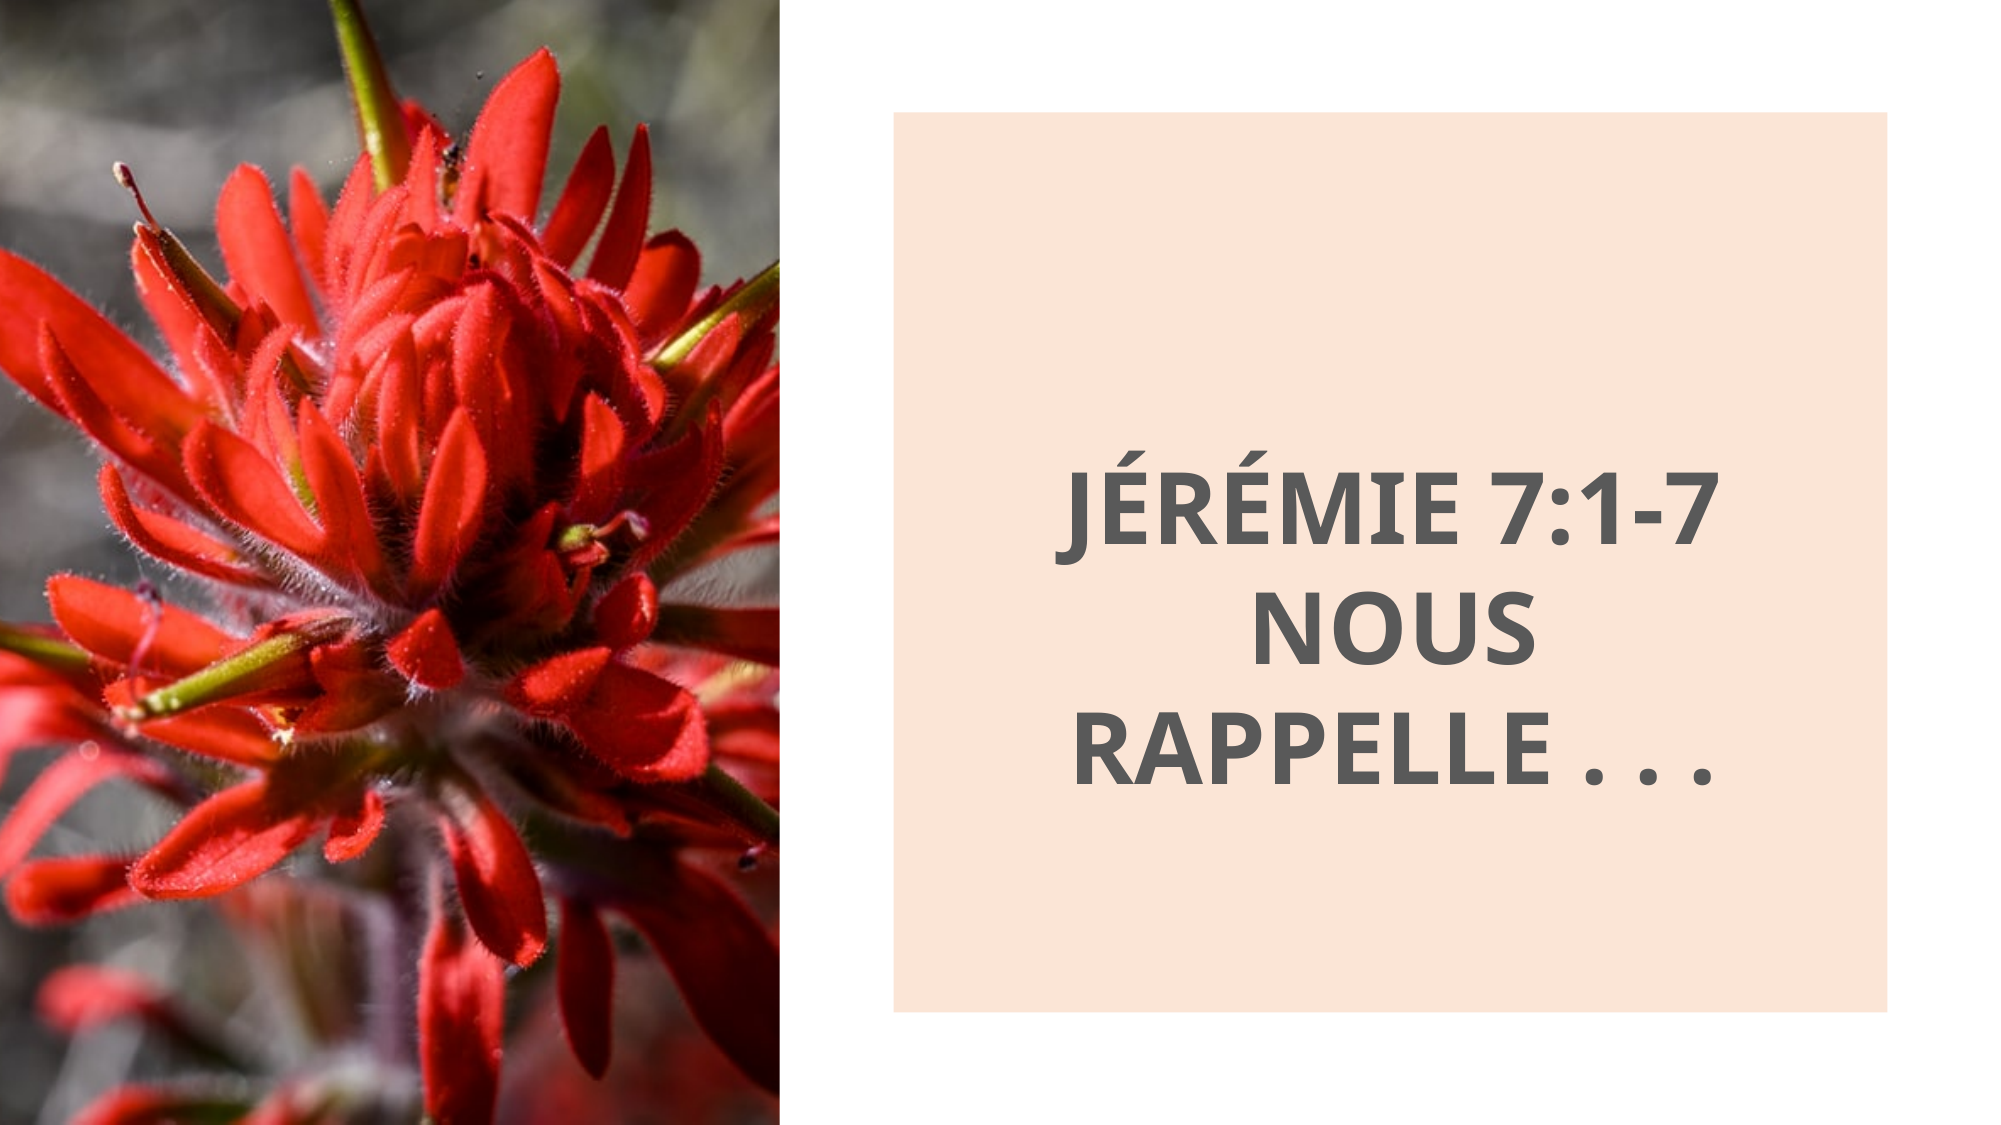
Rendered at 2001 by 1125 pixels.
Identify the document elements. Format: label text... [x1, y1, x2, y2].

title JÉRÉMIE 7:1-7 NOUS RAPPELLE . . . [1044, 407, 1742, 813]
text_box [780, 0, 2000, 1125]
picture [0, 0, 780, 1125]
text_box [893, 111, 1888, 1013]
